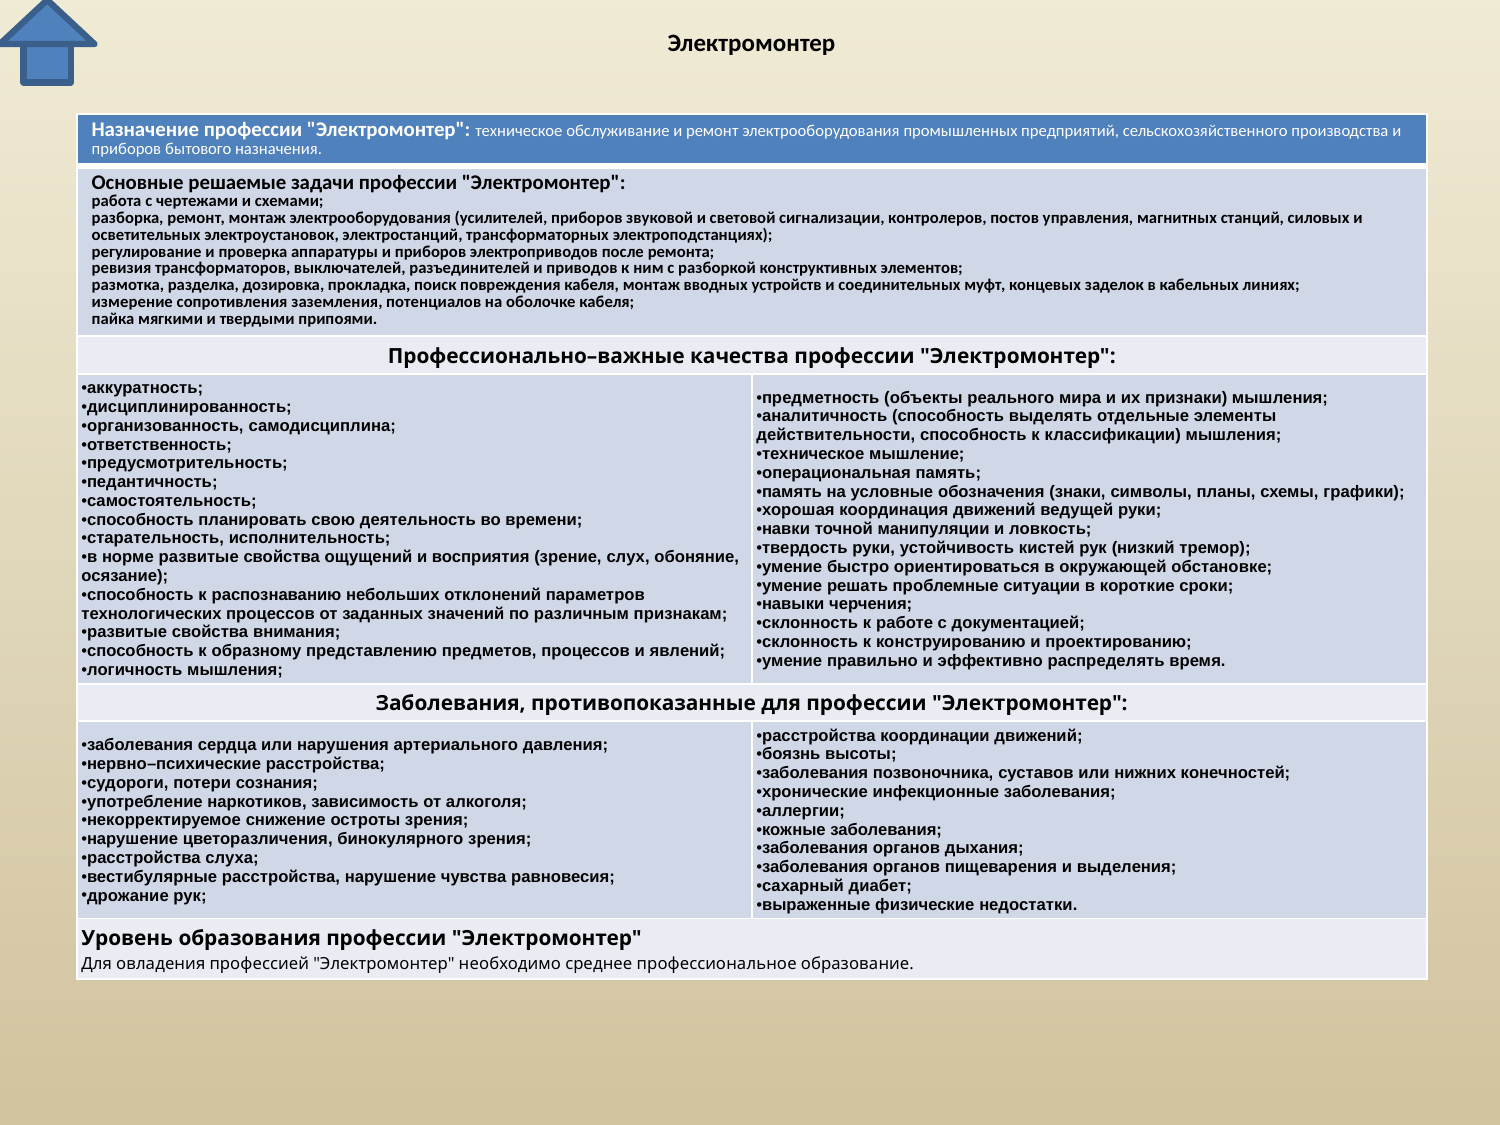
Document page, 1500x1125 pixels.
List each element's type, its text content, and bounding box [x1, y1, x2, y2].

table_cell заболевания сердца или нарушения артериального давления; нервно–психические расстройства; судороги, потери сознания; употребление наркотиков, зависимость от алкоголя; некорректируемое снижение остроты зрения; нарушение цветоразличения, бинокулярного зрения; расстройства слуха; вестибулярные расстройства, нарушение чувства равновесия; дрожание рук; [78, 722, 751, 918]
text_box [1, 1, 93, 81]
table_cell Заболевания, противопоказанные для профессии "Электромонтер": [78, 685, 1426, 720]
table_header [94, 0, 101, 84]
title Электромонтер [101, 0, 1427, 84]
table_header Назначение профессии "Электромонтер": техническое обслуживание и ремонт электрооборудования промышленных предприятий, сельскохозяйственного производства и приборов бытового назначения. [78, 115, 1426, 163]
table_cell предметность (объекты реального мира и их признаки) мышления; аналитичность (способность выделять отдельные элементы действительности, способность к классификации) мышления; техническое мышление; операциональная память; память на условные обозначения (знаки, символы, планы, схемы, графики); хорошая координация движений ведущей руки; навки точной манипуляции и ловкость; твердость руки, устойчивость кистей рук (низкий тремор); умение быстро ориентироваться в окружающей обстановке; умение решать проблемные ситуации в короткие сроки; навыки черчения; склонность к работе с документацией; склонность к конструированию и проектированию; умение правильно и эффективно распределять время. [753, 375, 1426, 683]
table_cell Основные решаемые задачи профессии "Электромонтер": работа с чертежами и схемами; разборка, ремонт, монтаж электрооборудования (усилителей, приборов звуковой и световой сигнализации, контролеров, постов управления, магнитных станций, силовых и осветительных электроустановок, электростанций, трансформаторных электроподстанциях); регулирование и проверка аппаратуры и приборов электроприводов после ремонта; ревизия трансформаторов, выключателей, разъединителей и приводов к ним с разборкой конструктивных элементов; размотка, разделка, дозировка, прокладка, поиск повреждения кабеля, монтаж вводных устройств и соединительных муфт, концевых заделок в кабельных линиях; измерение сопротивления заземления, потенциалов на оболочке кабеля; пайка мягкими и твердыми припоями. [78, 169, 1426, 335]
table_cell аккуратность; дисциплинированность; организованность, самодисциплина; ответственность; предусмотрительность; педантичность; самостоятельность; способность планировать свою деятельность во времени; старательность, исполнительность; в норме развитые свойства ощущений и восприятия (зрение, слух, обоняние, осязание); способность к распознаванию небольших отклонений параметров технологических процессов от заданных значений по различным признакам; развитые свойства внимания; способность к образному представлению предметов, процессов и явлений; логичность мышления; [78, 375, 751, 683]
table_cell Профессионально–важные качества профессии "Электромонтер": [78, 337, 1426, 373]
table_cell Уровень образования профессии "Электромонтер" Для овладения профессией "Электромонтер" необходимо среднее профессиональное образование. [78, 919, 1426, 978]
table_cell расстройства координации движений; боязнь высоты; заболевания позвоночника, суставов или нижних конечностей; хронические инфекционные заболевания; аллергии; кожные заболевания; заболевания органов дыхания; заболевания органов пищеварения и выделения; сахарный диабет; выраженные физические недостатки. [753, 722, 1426, 918]
